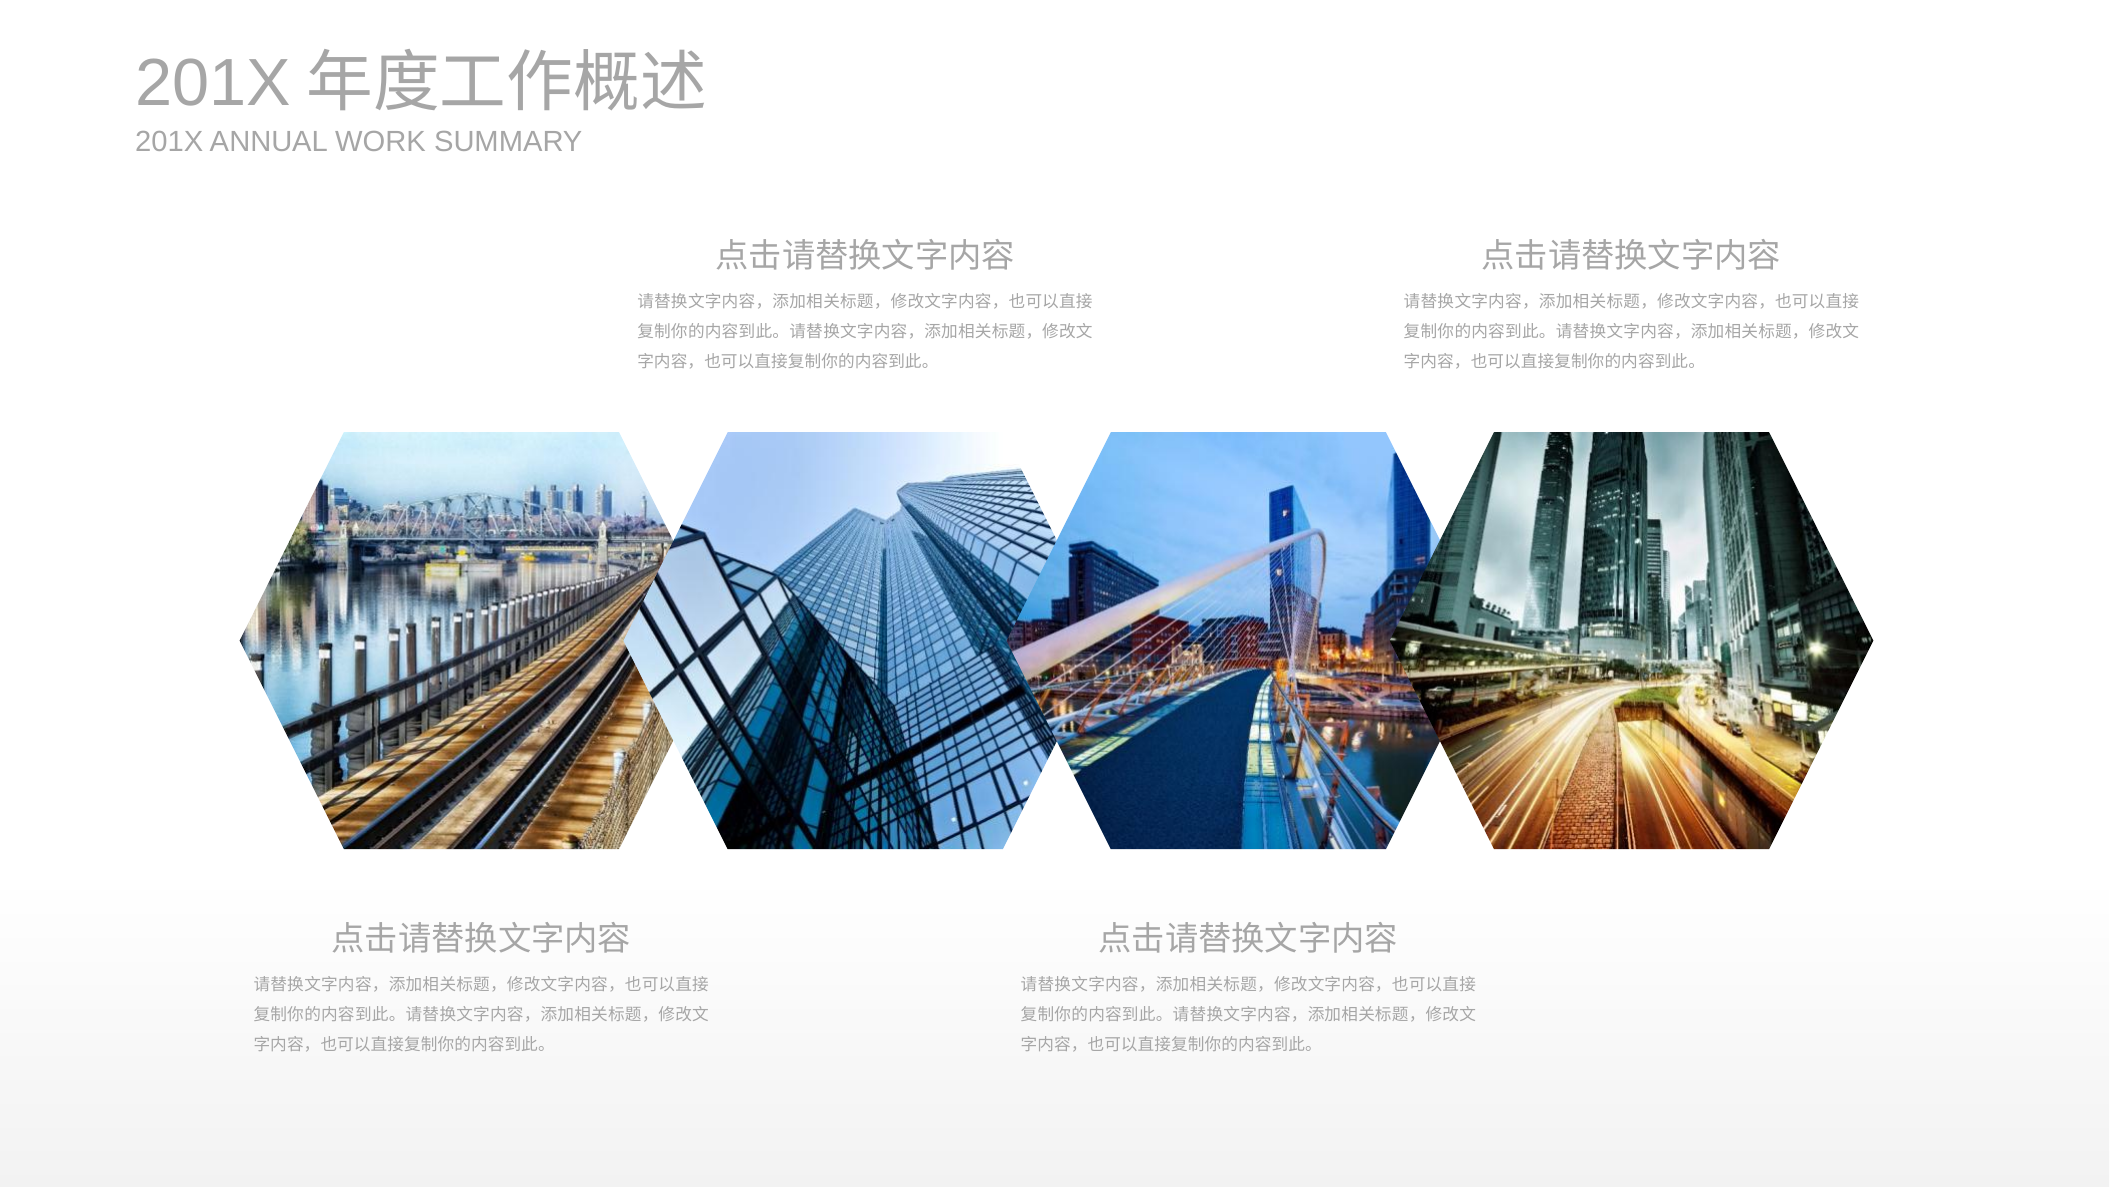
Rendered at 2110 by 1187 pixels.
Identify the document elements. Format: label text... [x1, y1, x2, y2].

text_box [1005, 431, 1440, 851]
text_box 201X ANNUAL WORK SUMMARY [135, 122, 596, 158]
text_box [622, 431, 1057, 851]
text_box 请替换文字内容，添加相关标题，修改文字内容，也可以直接复制你的内容到此。请替换文字内容，添加相关标题，修改文字内容，也可以直接复制你的内容到此。 [1020, 963, 1477, 1054]
text_box [1388, 431, 1875, 851]
text_box 点击请替换文字内容 [1098, 917, 1399, 958]
text_box 点击请替换文字内容 [1481, 234, 1782, 275]
text_box 点击请替换文字内容 [715, 234, 1015, 275]
text_box 请替换文字内容，添加相关标题，修改文字内容，也可以直接复制你的内容到此。请替换文字内容，添加相关标题，修改文字内容，也可以直接复制你的内容到此。 [1403, 280, 1860, 371]
text_box [238, 431, 673, 851]
text_box 请替换文字内容，添加相关标题，修改文字内容，也可以直接复制你的内容到此。请替换文字内容，添加相关标题，修改文字内容，也可以直接复制你的内容到此。 [637, 280, 1094, 371]
text_box 201X年度工作概述 [135, 38, 783, 119]
text_box 请替换文字内容，添加相关标题，修改文字内容，也可以直接复制你的内容到此。请替换文字内容，添加相关标题，修改文字内容，也可以直接复制你的内容到此。 [253, 963, 710, 1054]
text_box 点击请替换文字内容 [331, 917, 632, 958]
